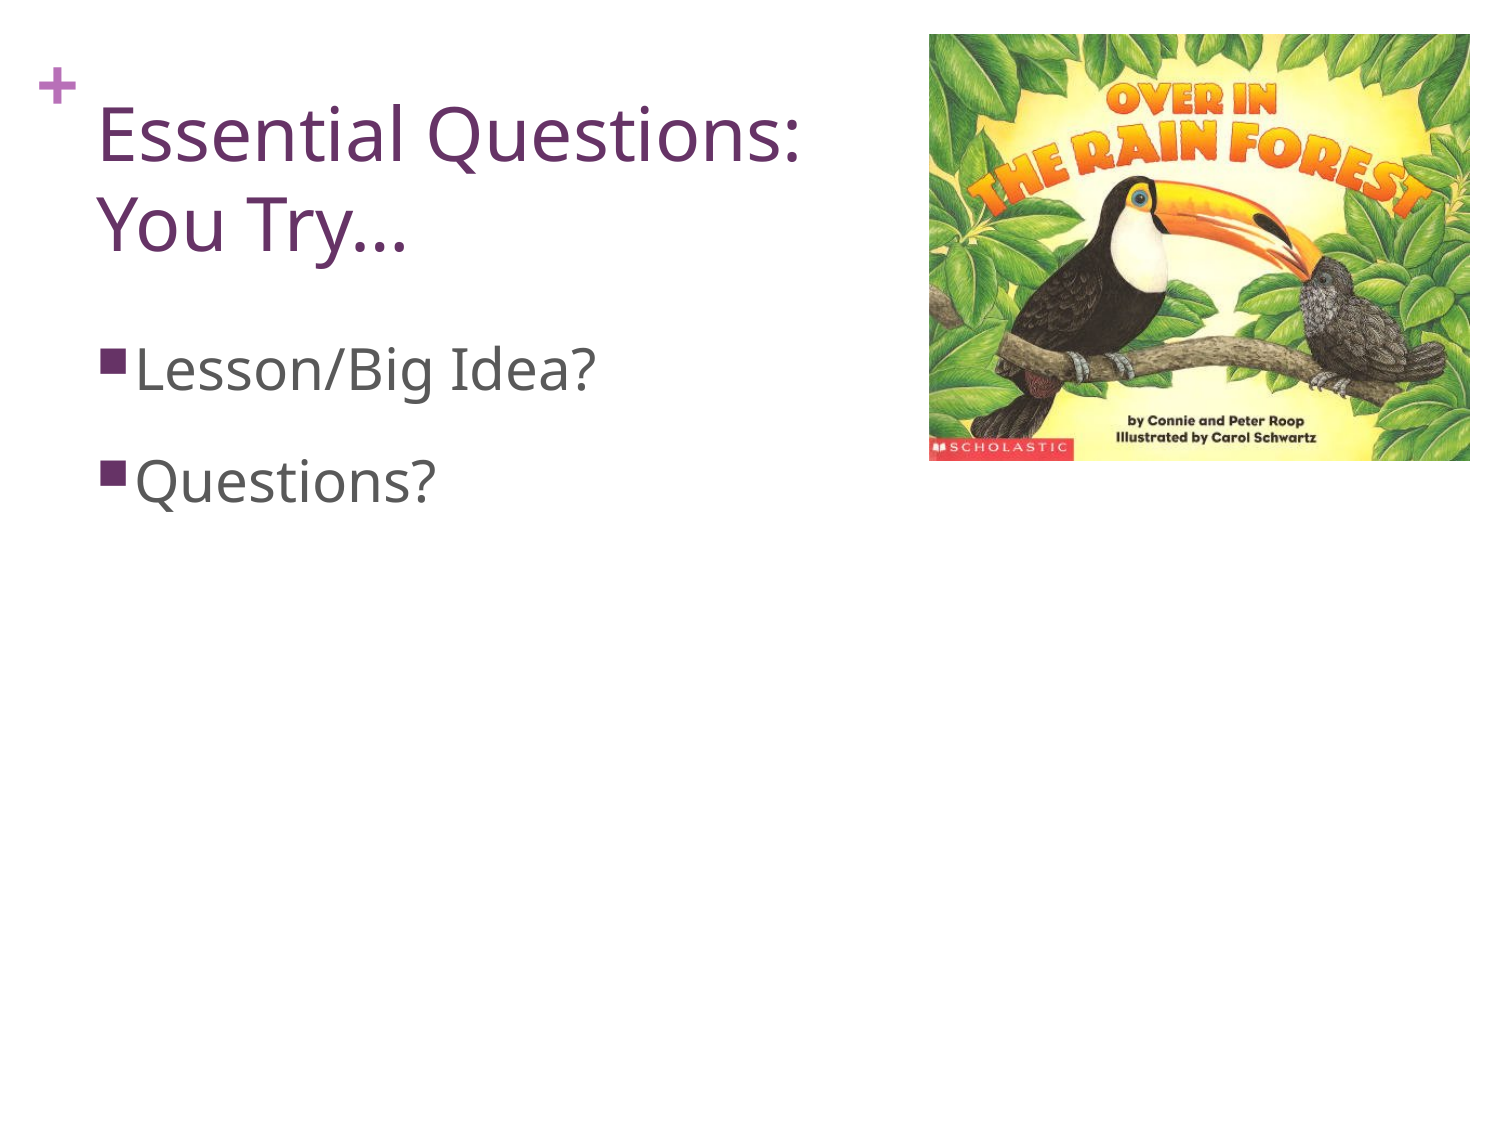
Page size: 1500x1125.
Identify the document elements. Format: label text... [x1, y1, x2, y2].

list Lesson/Big Idea? Questions? [81, 324, 959, 1005]
picture [927, 33, 1471, 461]
title Essential Questions: You Try… [81, 79, 920, 263]
